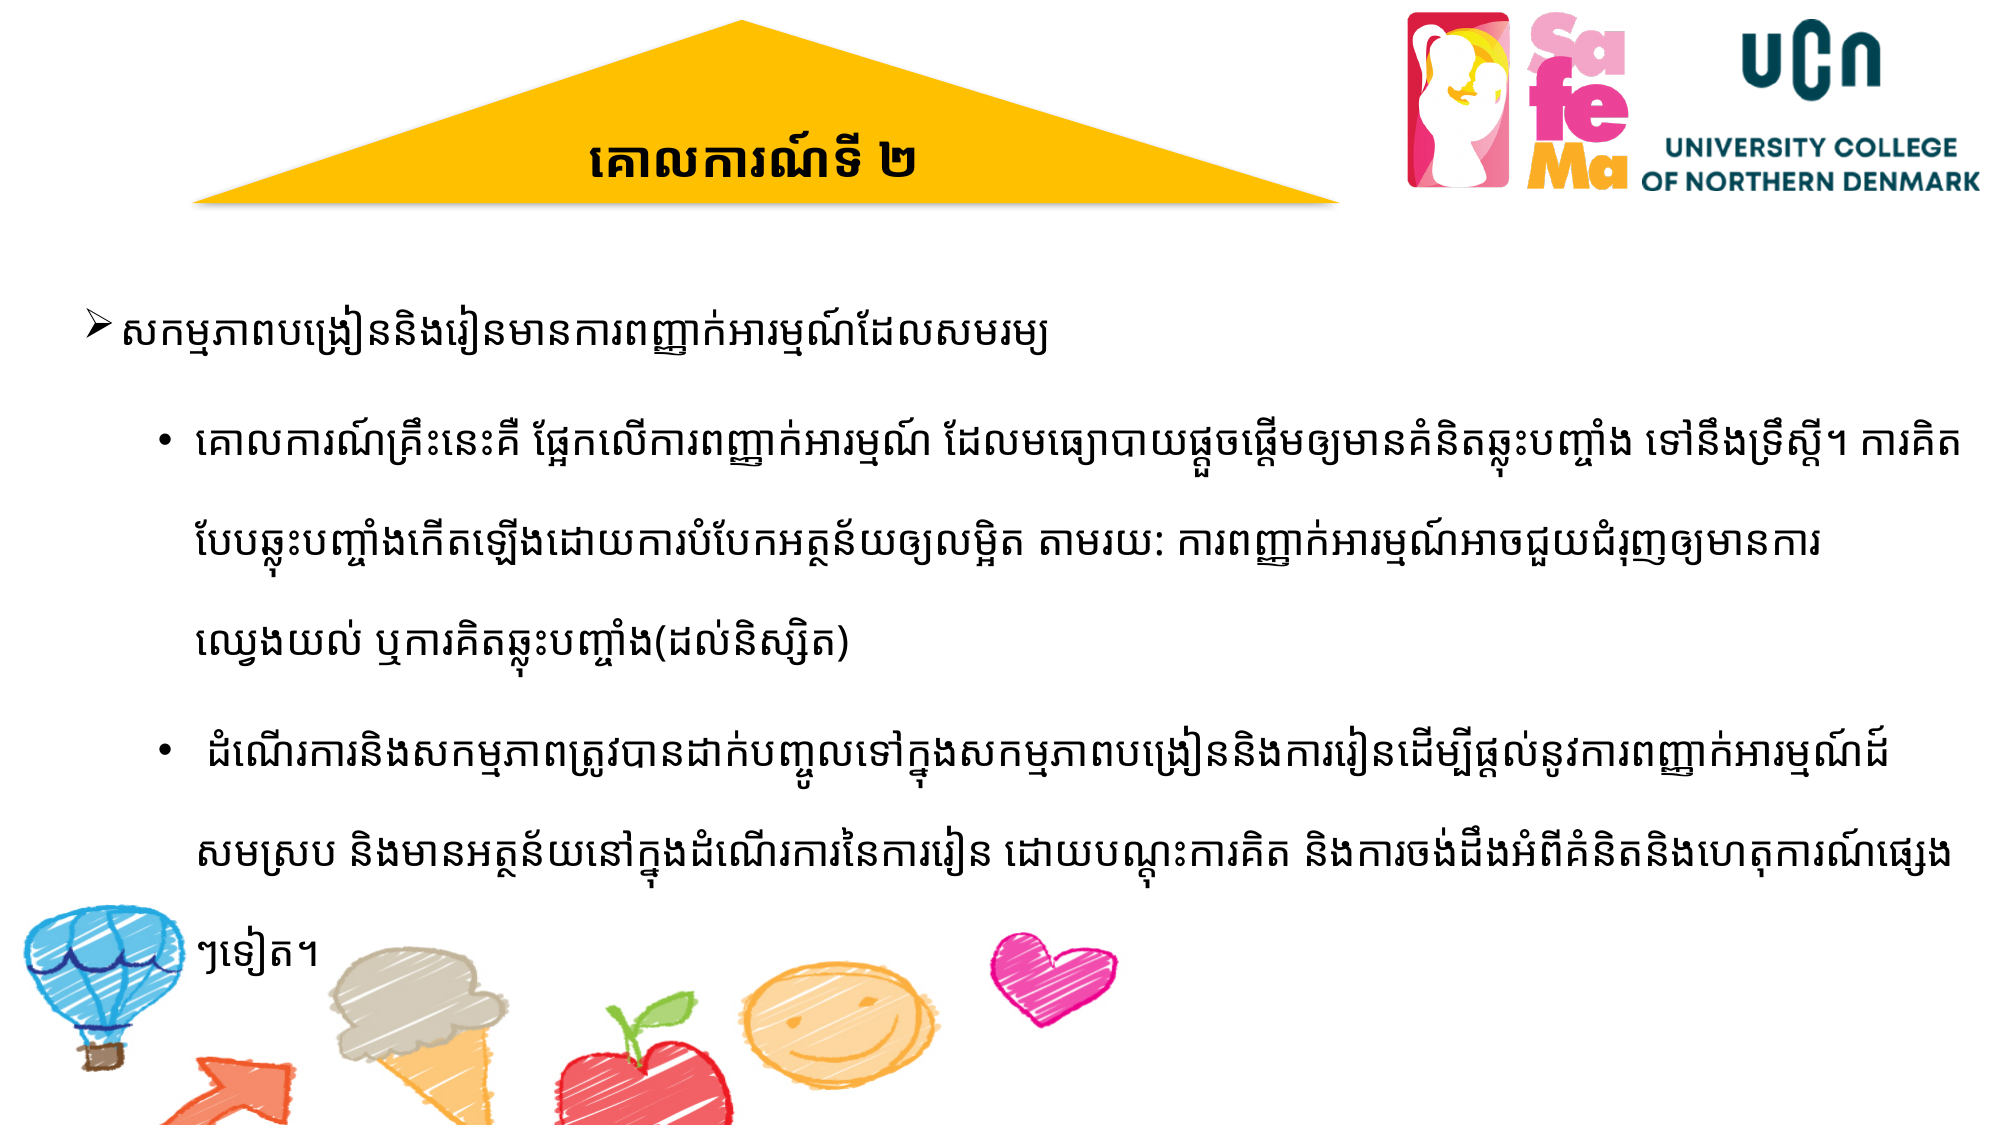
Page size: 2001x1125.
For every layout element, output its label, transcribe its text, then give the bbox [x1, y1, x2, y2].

text_box គោលការណ៍ទី ២ [190, 19, 1342, 204]
text_box សកម្មភាពបង្រៀននិងរៀនមានការពញ្ញាក់អារម្មណ៍ដែលសមរម្យ គោលការណ៍គ្រឹះនេះគឺ ផ្អែកលើការពញ្ញាក់អារម្មណ៍ ដែលមធ្យោបាយផ្តួចផ្តើមឲ្យមានគំនិតឆ្លុះបញ្ចាំង ទៅនឹងទ្រឹស្តី។ ការគិតបែបឆ្លុះបញ្ចាំងកើតឡើងដោយការបំបែកអត្ថន័យឲ្យលម្អិត តាមរយ: ការពញ្ញាក់អារម្មណ៍អាចជួយជំរុញឲ្យមានការឈ្វេងយល់ ឬការគិតឆ្លុះបញ្ចាំង(ដល់និស្សិត) ដំណើរការនិងសកម្មភាពត្រូវបានដាក់បញ្ចូលទៅក្នុងសកម្មភាពបង្រៀននិងការរៀនដើម្បីផ្តល់នូវការពញ្ញាក់អារម្មណ៍ដ៍សមស្រប និងមានអត្ថន័យនៅក្នុងដំណើរការនៃការរៀន​ ដោយបណ្តុះការគិត និងការចង់ដឹងអំពីគំនិតនិងហេតុការណ៍ផ្សេងៗទៀត។ [67, 245, 1979, 1045]
picture [17, 870, 1671, 1125]
picture [1642, 19, 1980, 191]
picture [1406, 11, 1629, 190]
